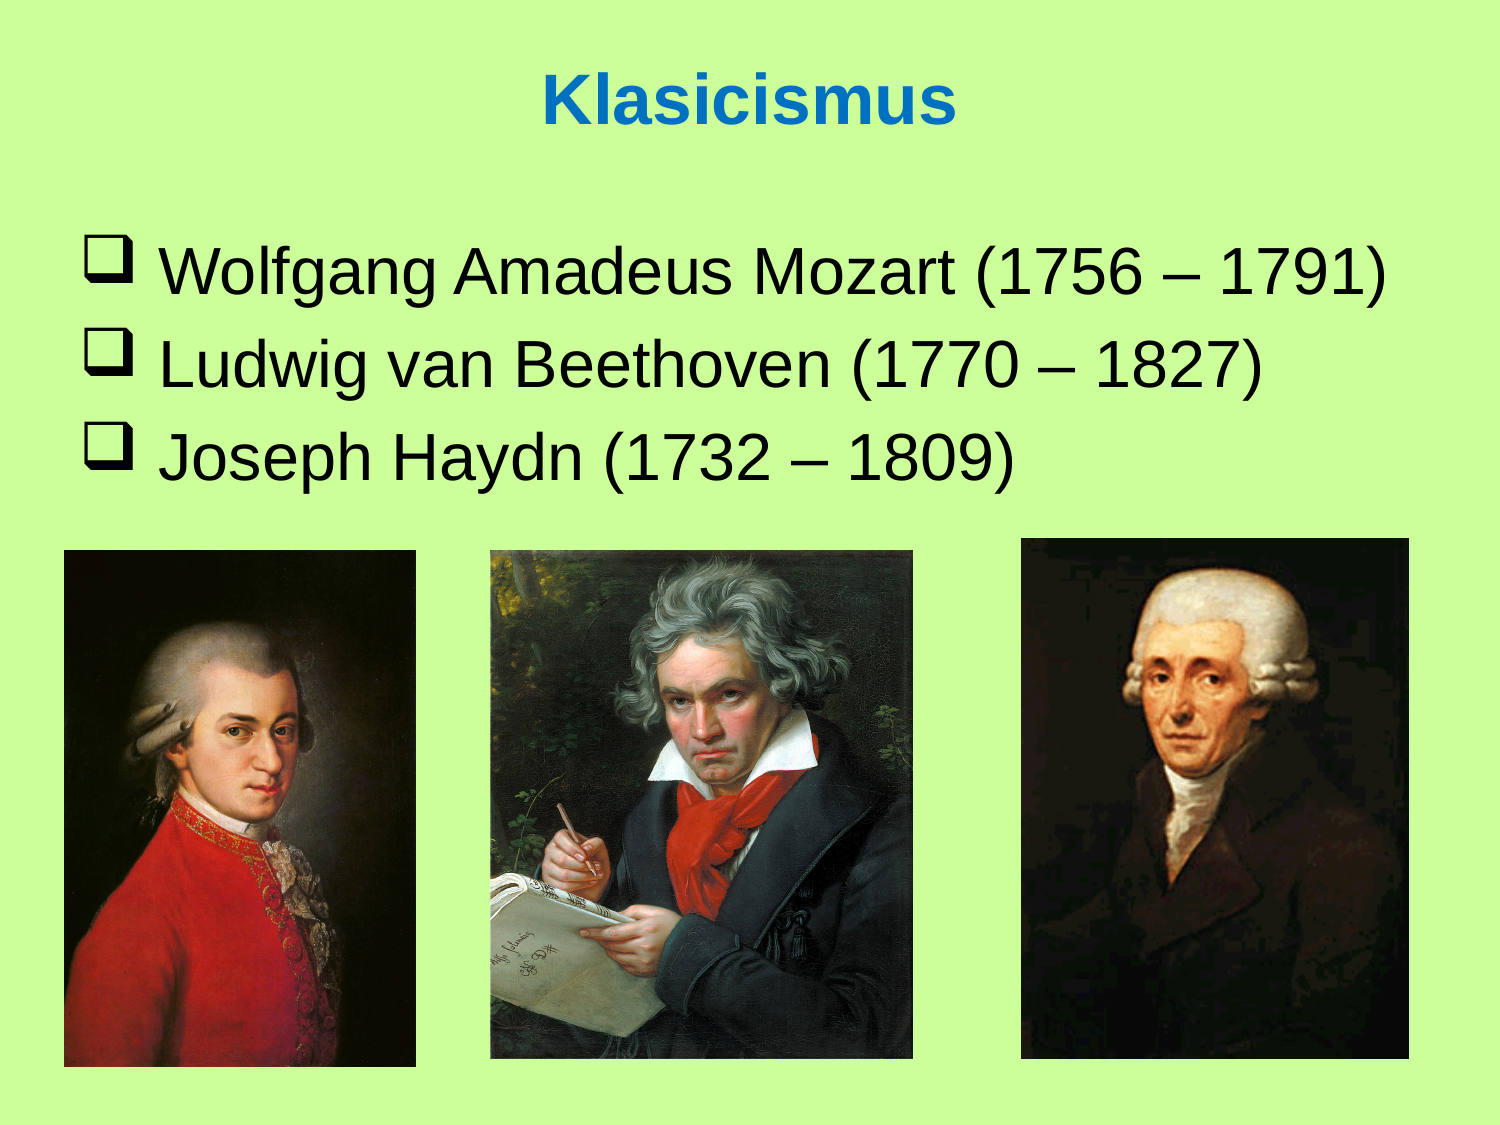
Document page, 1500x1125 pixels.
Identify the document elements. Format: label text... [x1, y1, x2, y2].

title Klasicismus [74, 44, 1426, 233]
picture [64, 550, 416, 1067]
picture [489, 550, 913, 1059]
list Wolfgang Amadeus Mozart (1756 – 1791) Ludwig van Beethoven (1770 – 1827) Joseph Haydn (1732 – 1809) [64, 219, 1416, 963]
picture [1021, 538, 1410, 1059]
